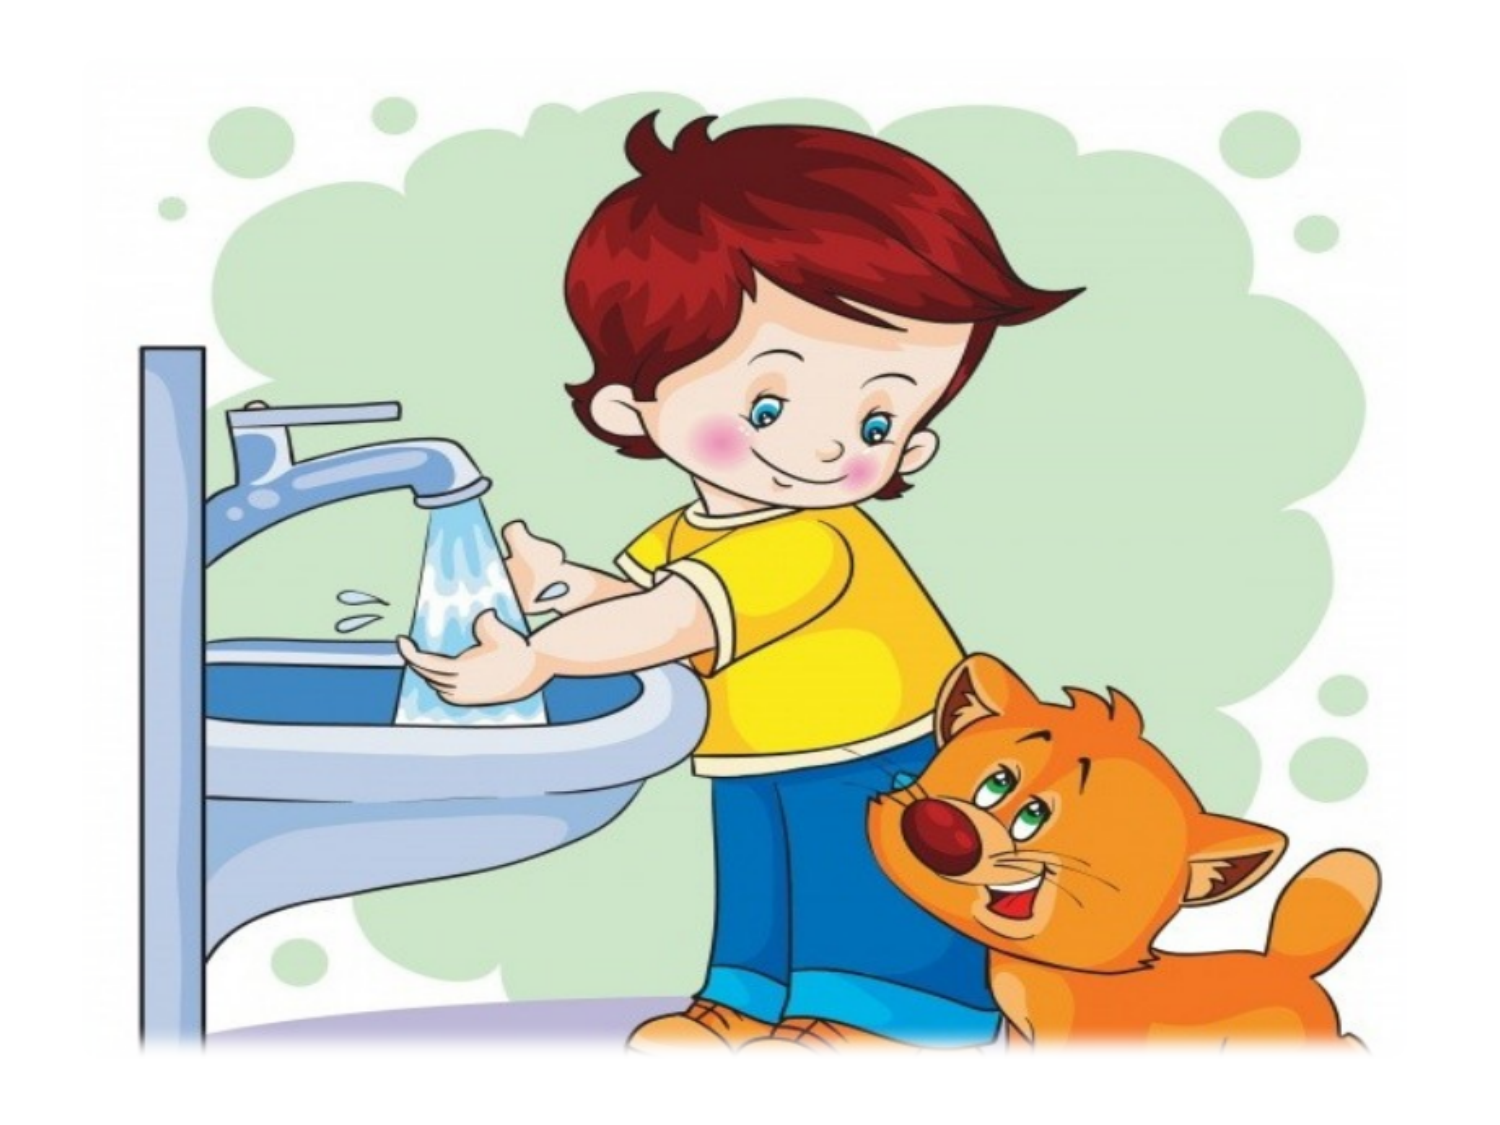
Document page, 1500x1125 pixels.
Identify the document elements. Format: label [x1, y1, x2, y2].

picture [81, 58, 1407, 1059]
